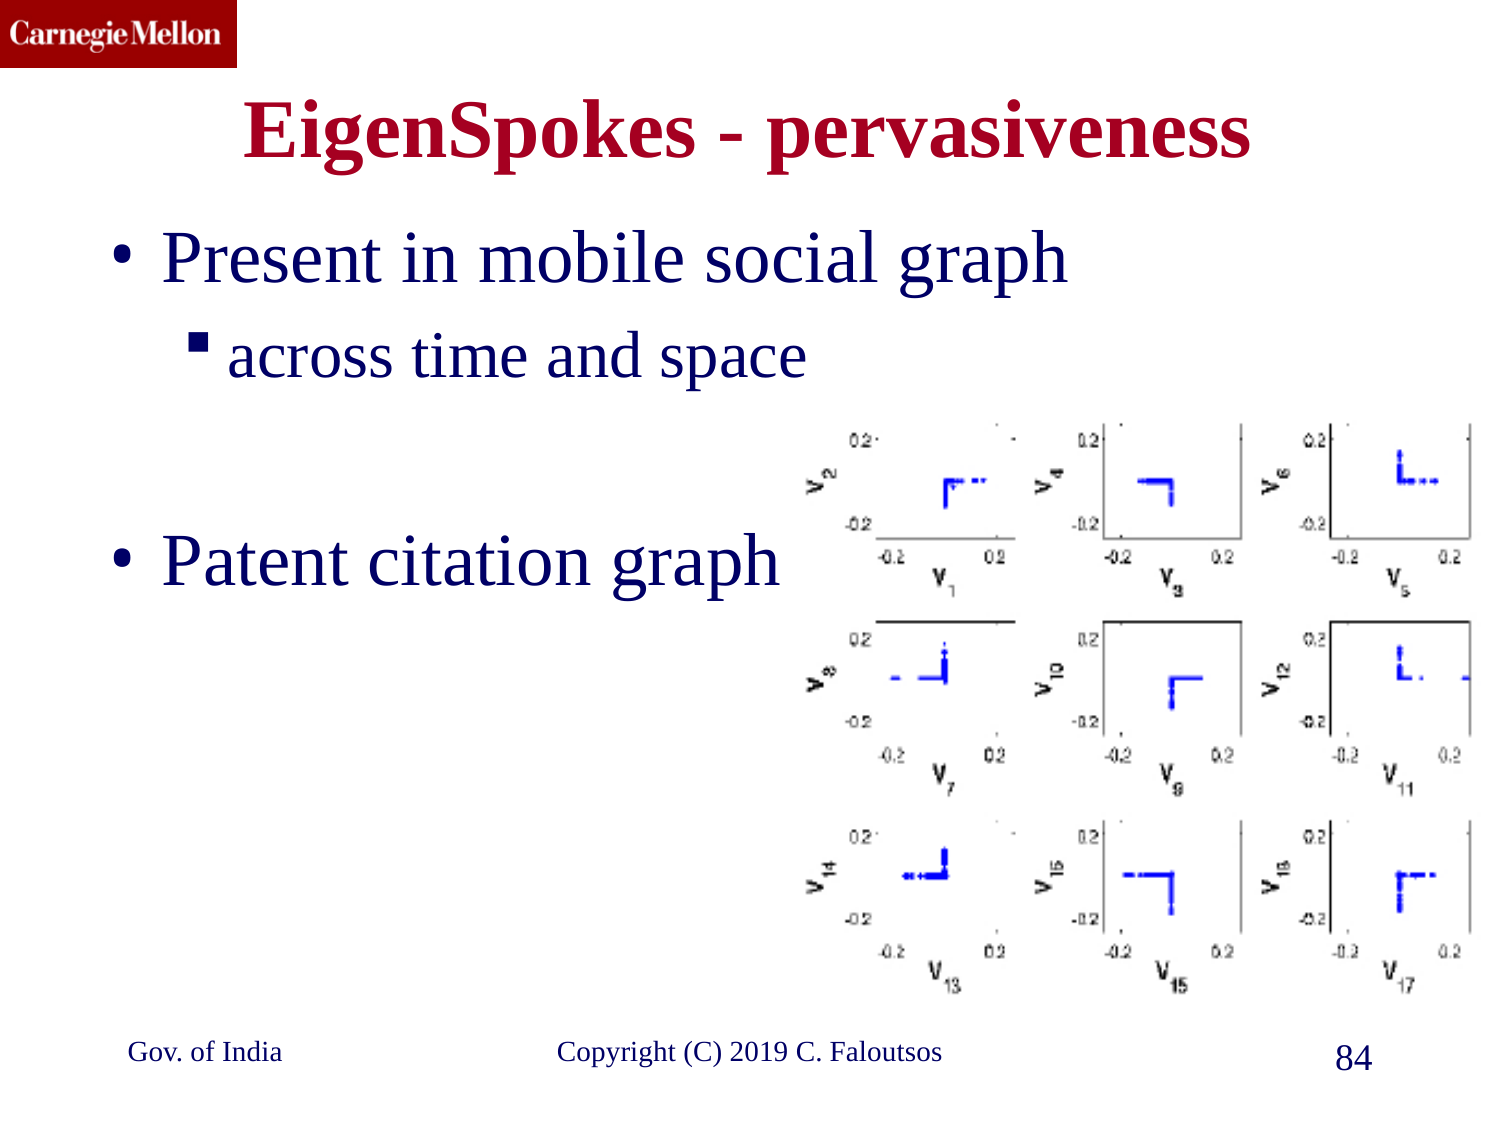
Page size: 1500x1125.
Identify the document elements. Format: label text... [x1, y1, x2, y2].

list Present in mobile social graph across time and space Patent citation graph [92, 199, 1097, 988]
footer Copyright (C) 2019 C. Faloutsos [512, 1024, 988, 1101]
picture [787, 410, 1500, 1011]
slide_number 84 [1074, 1024, 1388, 1101]
picture [0, 0, 237, 68]
title EigenSpokes - pervasiveness [92, 60, 1404, 188]
slide_number Gov. of India [112, 1024, 426, 1101]
